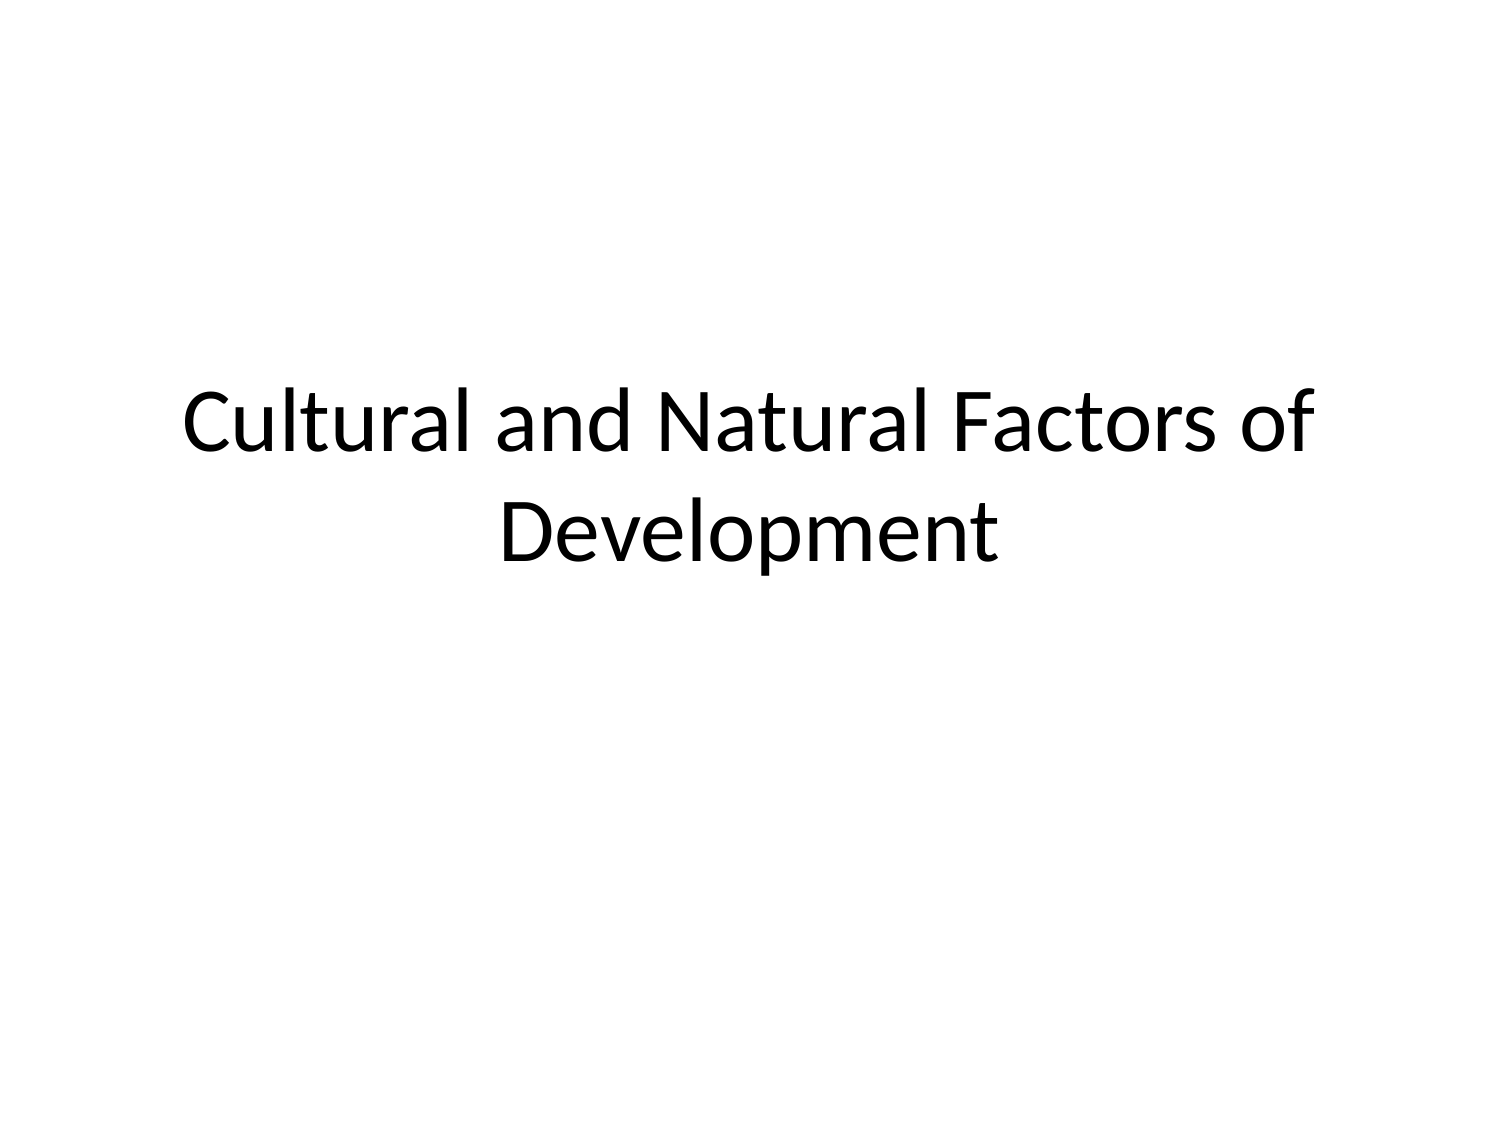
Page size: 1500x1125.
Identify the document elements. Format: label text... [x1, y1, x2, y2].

title Cultural and Natural Factors of Development [112, 349, 1388, 591]
